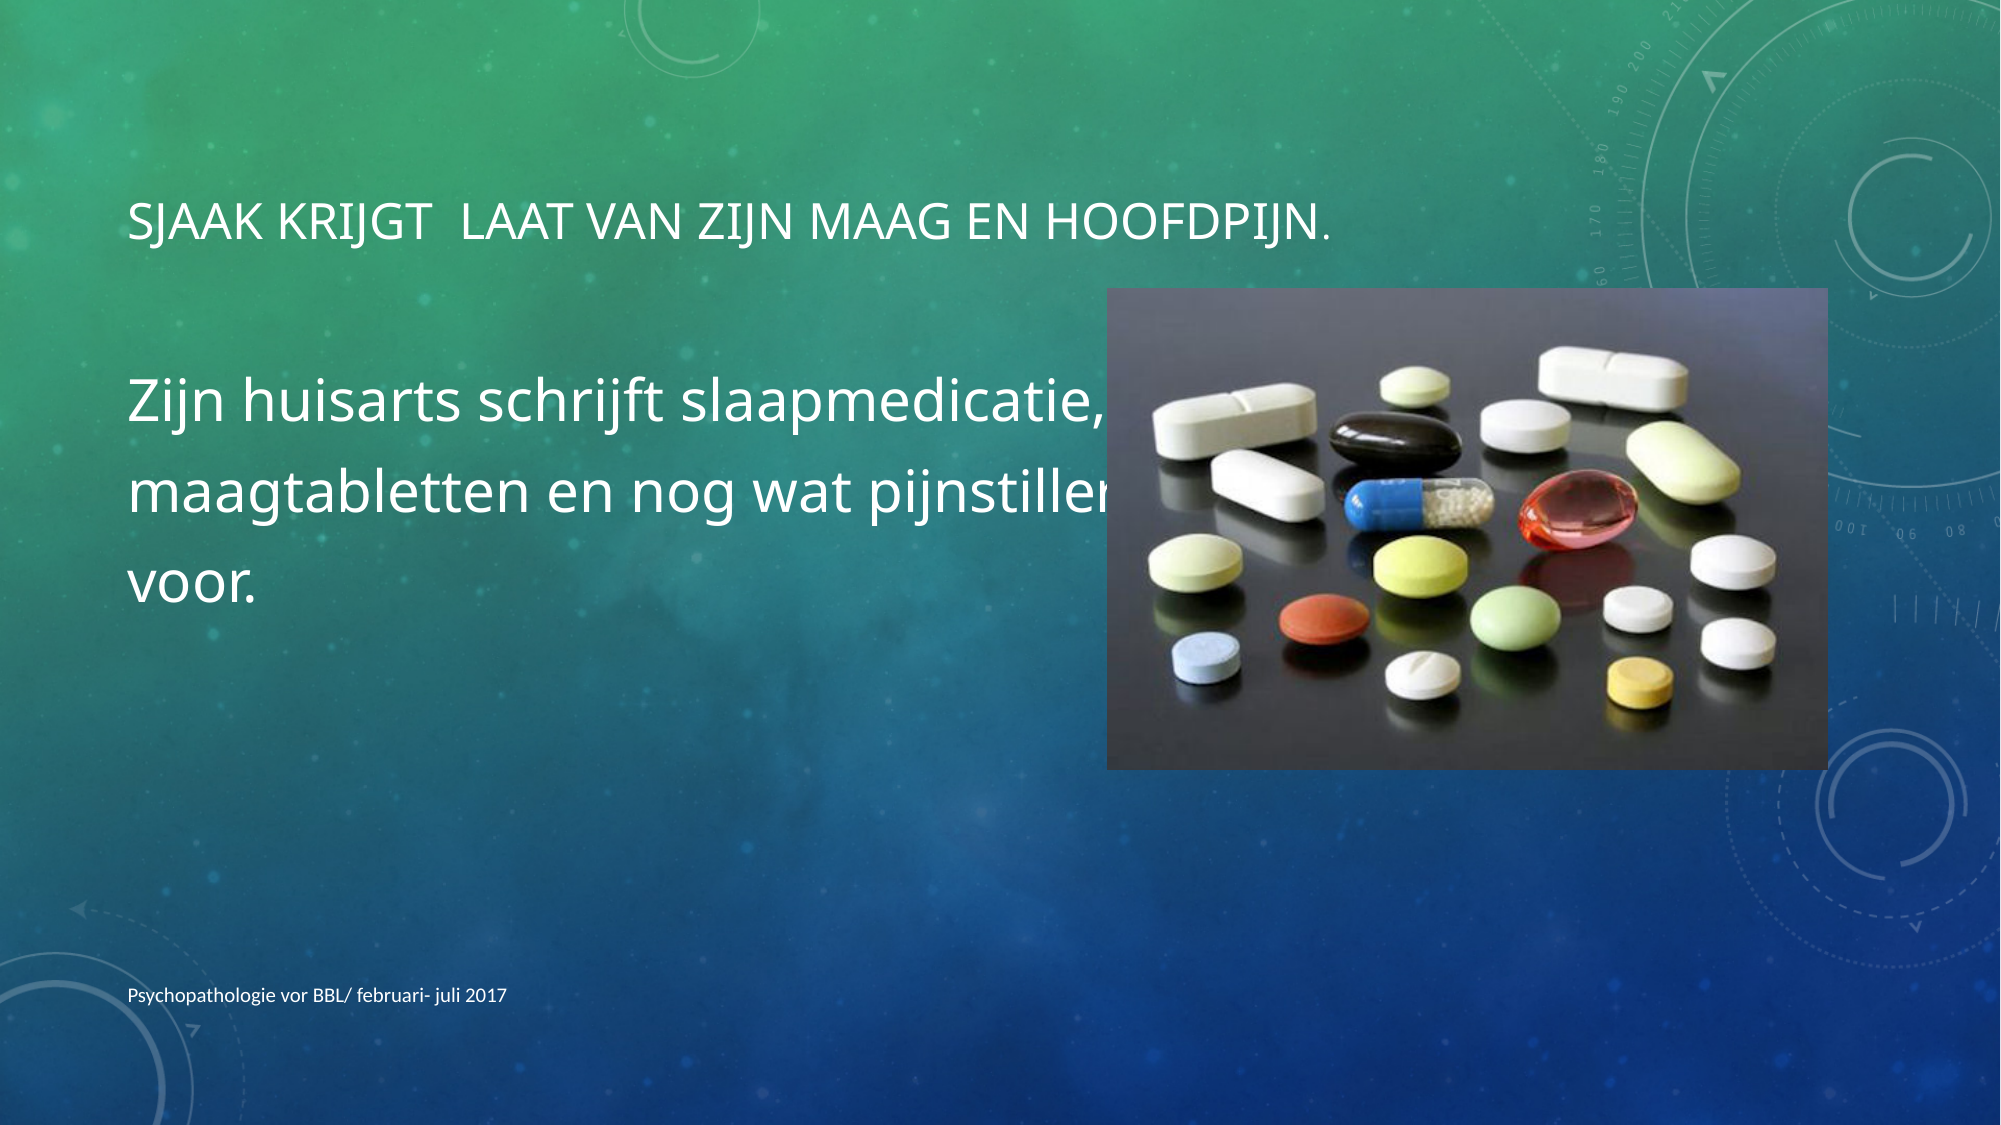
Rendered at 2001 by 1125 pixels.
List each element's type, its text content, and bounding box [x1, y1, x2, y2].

picture [0, 0, 2001, 1125]
footer Psychopathologie vor BBL/ februari- juli 2017 [112, 963, 1397, 1025]
title Sjaak krijgt laat van zijn maag en hoofdpijn. [112, 99, 1775, 339]
list Zijn huisarts schrijft slaapmedicatie, maagtabletten en nog wat pijnstillers voor. [112, 351, 1101, 627]
